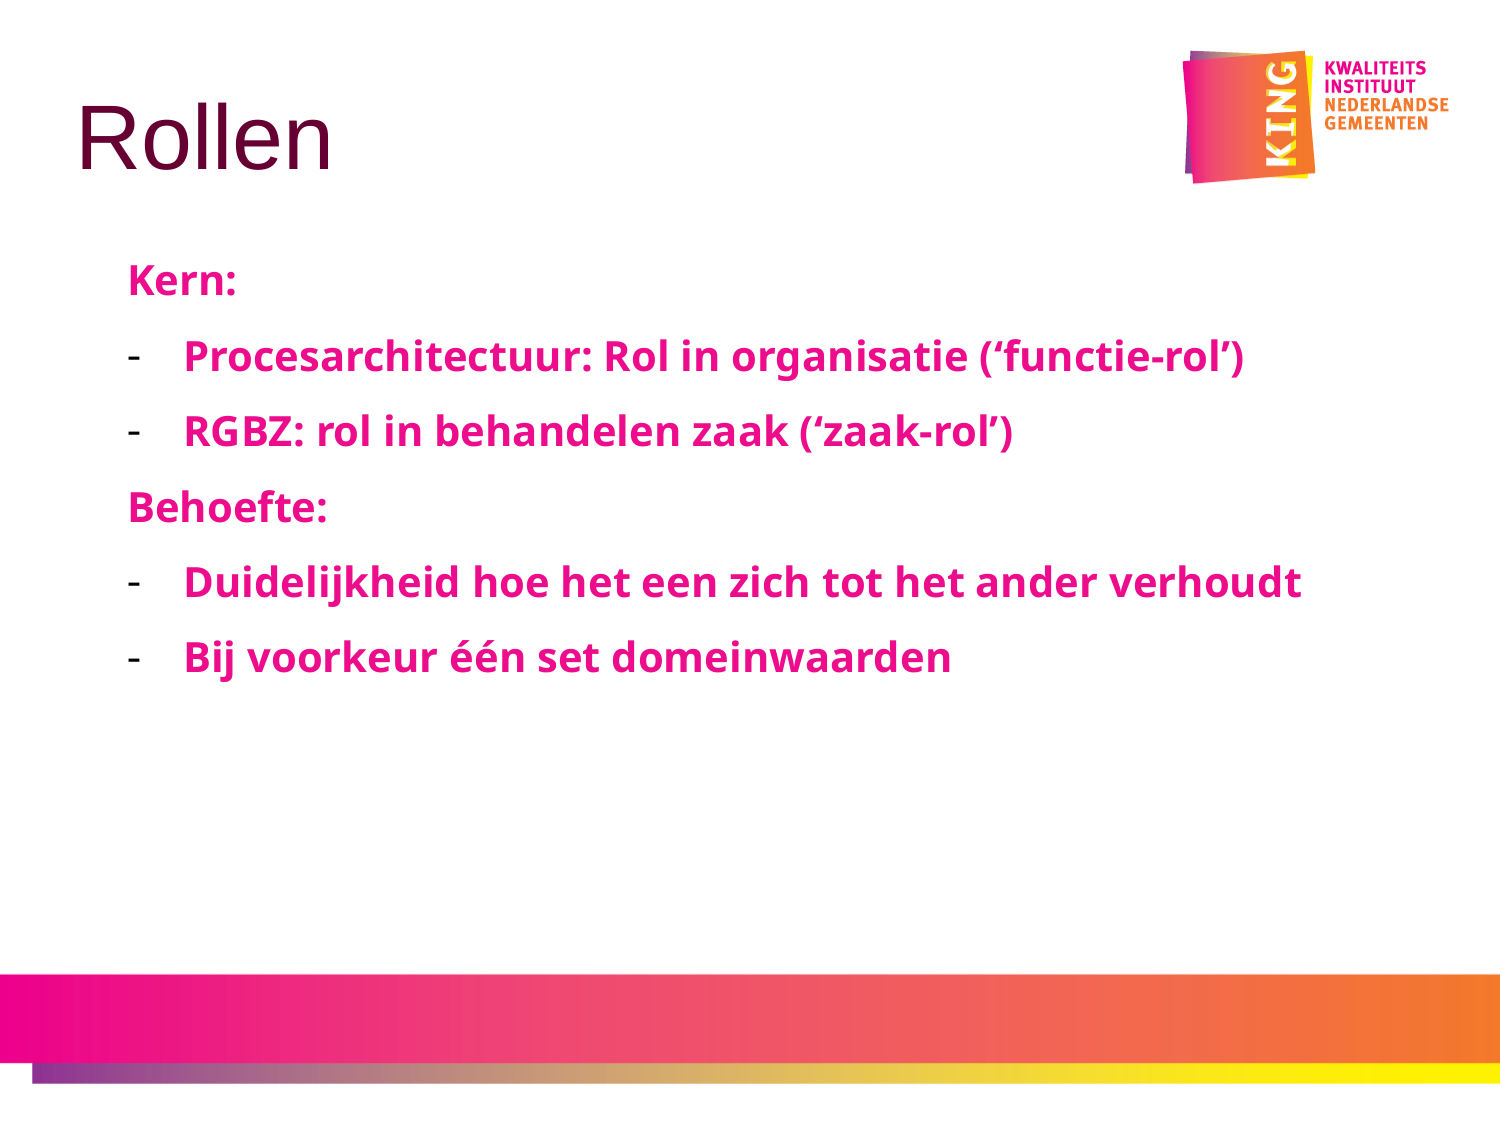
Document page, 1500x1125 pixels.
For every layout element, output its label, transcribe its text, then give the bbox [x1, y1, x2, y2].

list Kern: Procesarchitectuur: Rol in organisatie (‘functie-rol’) RGBZ: rol in behandelen zaak (‘zaak-rol’) Behoefte: Duidelijkheid hoe het een zich tot het ander verhoudt Bij voorkeur één set domeinwaarden [111, 245, 1500, 989]
picture [0, 0, 1500, 1125]
title Rollen [74, 44, 1425, 233]
